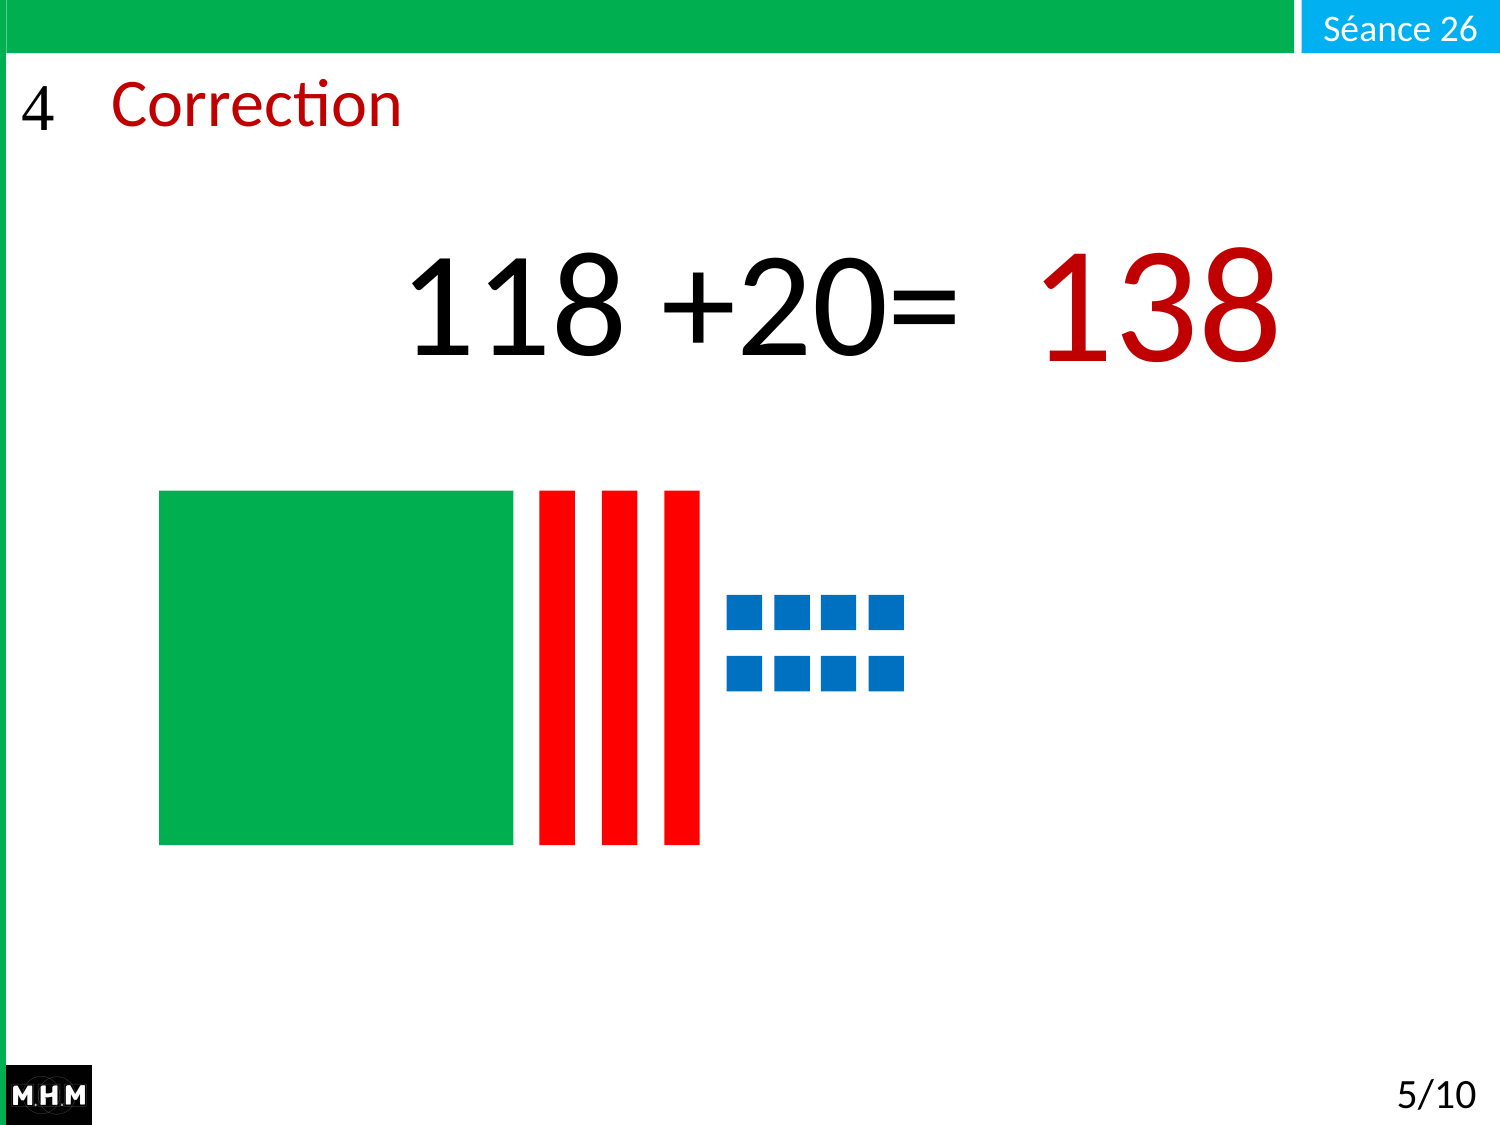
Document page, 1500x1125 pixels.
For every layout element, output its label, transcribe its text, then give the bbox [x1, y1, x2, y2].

text_box [726, 594, 763, 631]
title Correction [96, 60, 1391, 150]
text_box [820, 594, 857, 631]
text_box 138 [986, 187, 1327, 403]
text_box 118 +20= … [385, 197, 986, 393]
text_box [773, 594, 811, 631]
text_box [663, 490, 701, 846]
text_box [601, 490, 638, 846]
text_box [820, 655, 857, 692]
text_box [868, 655, 905, 692]
text_box [868, 594, 905, 631]
text_box [773, 655, 811, 692]
list 5/10 [1373, 1064, 1500, 1125]
text_box [158, 490, 514, 846]
picture [6, 1065, 92, 1125]
text_box [726, 655, 763, 692]
text_box [538, 490, 576, 846]
